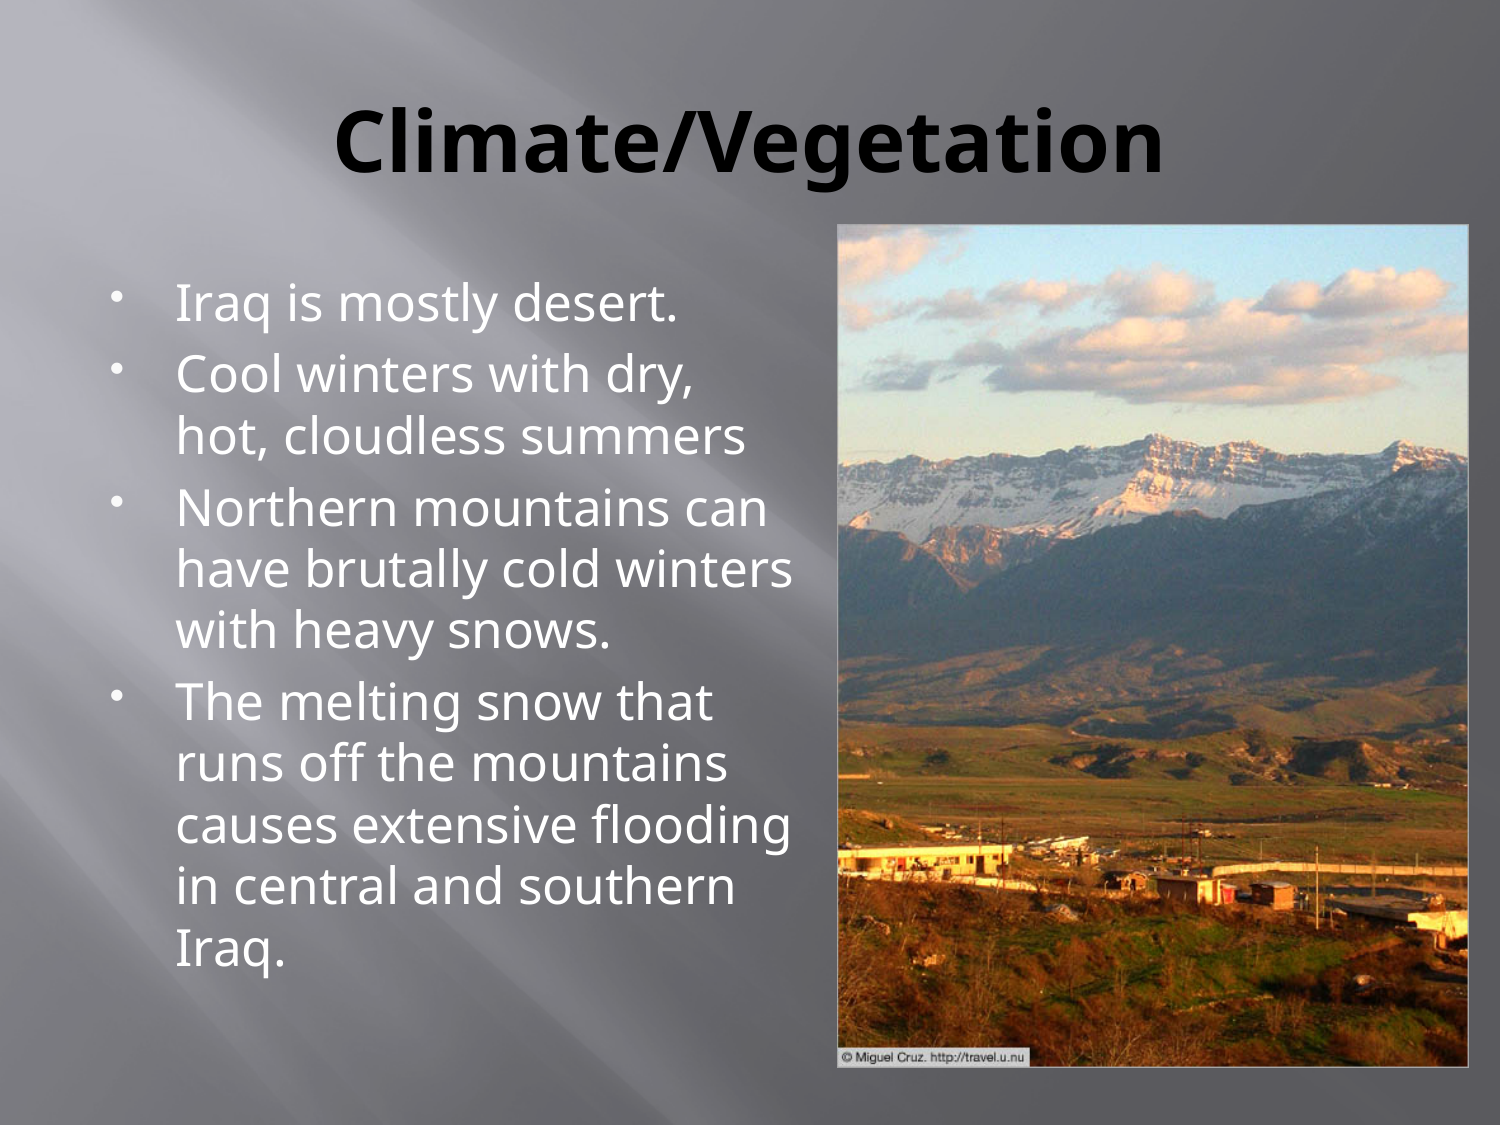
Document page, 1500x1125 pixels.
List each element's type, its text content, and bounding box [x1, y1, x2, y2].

title Climate/Vegetation [75, 45, 1425, 233]
picture [837, 224, 1469, 1069]
list Iraq is mostly desert. Cool winters with dry, hot, cloudless summers Northern mountains can have brutally cold winters with heavy snows. The melting snow that runs off the mountains causes extensive flooding in central and southern Iraq. [74, 262, 813, 1036]
